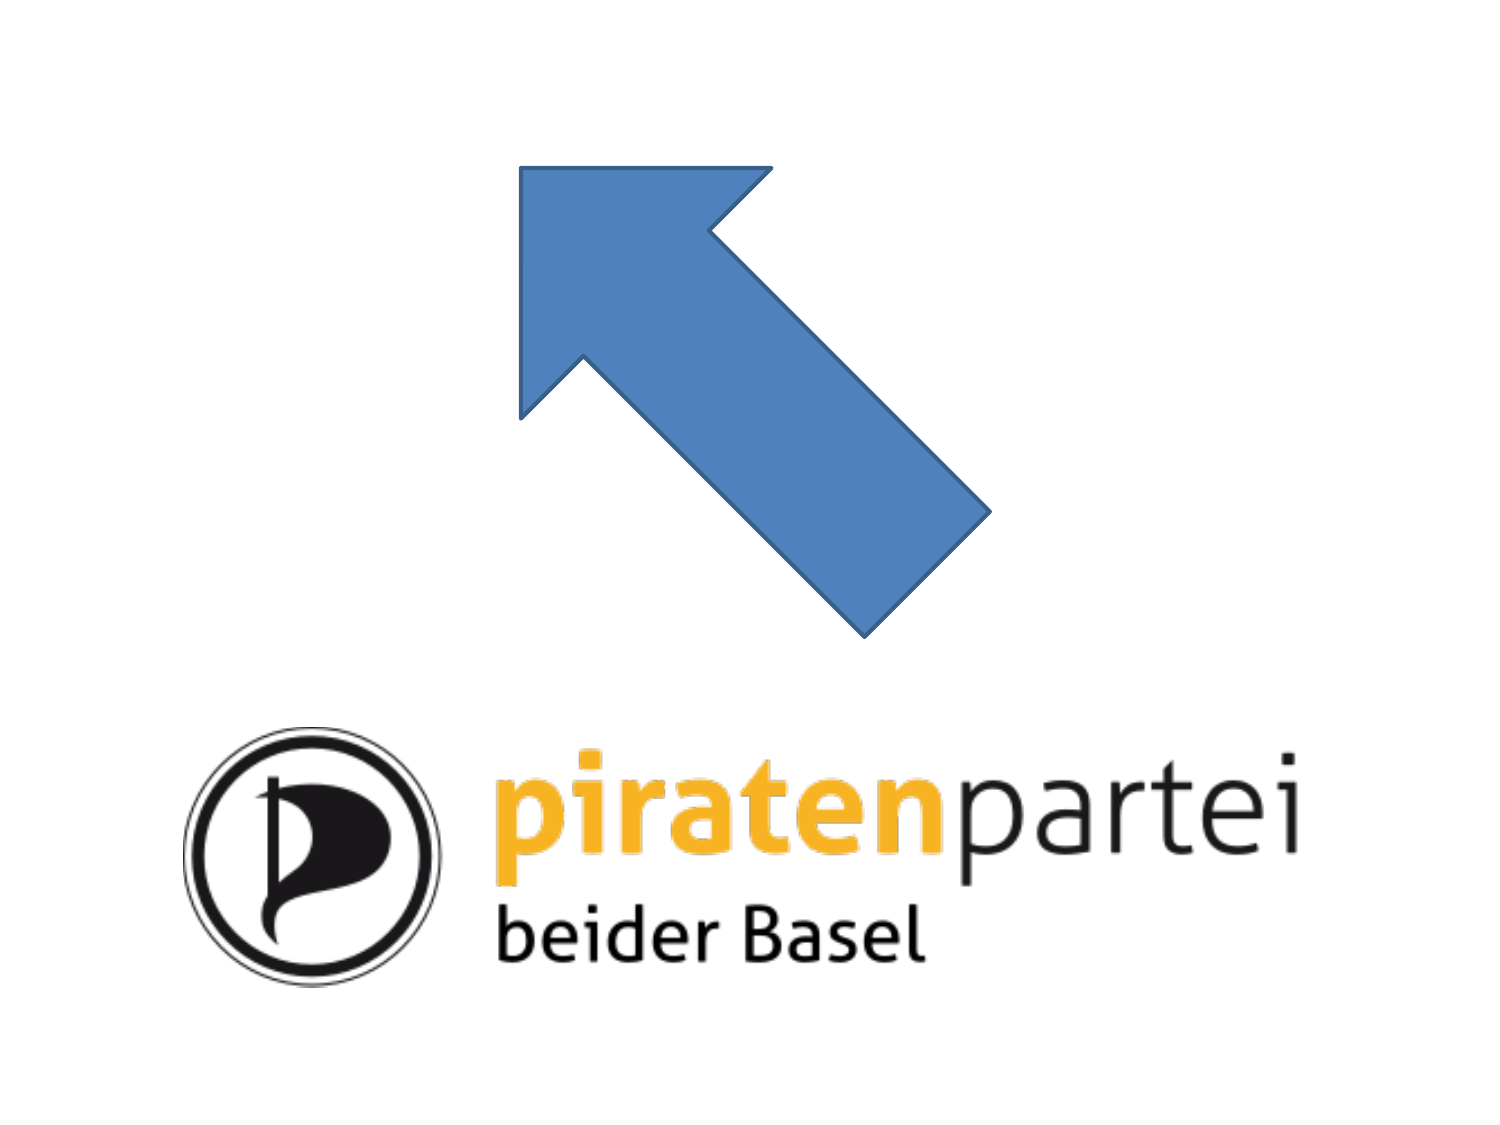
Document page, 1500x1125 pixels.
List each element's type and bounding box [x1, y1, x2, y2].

picture [182, 727, 1300, 988]
text_box [518, 165, 992, 640]
